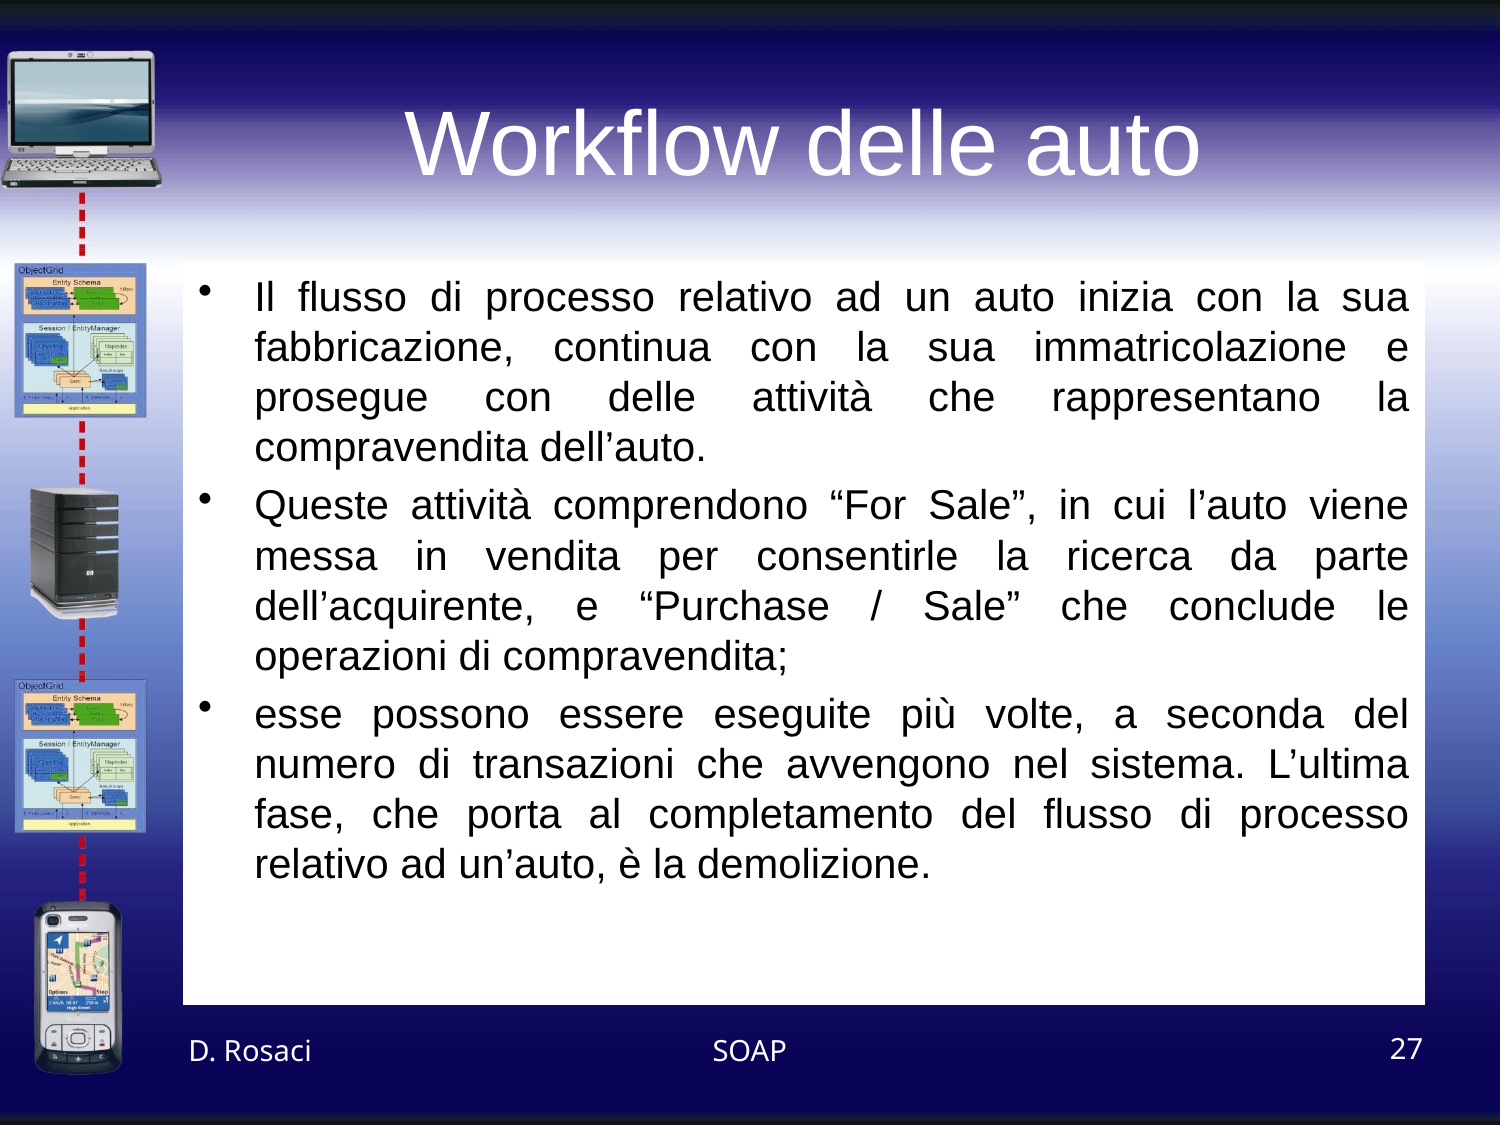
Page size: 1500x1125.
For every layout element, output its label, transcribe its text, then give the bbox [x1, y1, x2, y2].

title Workflow delle auto [182, 44, 1426, 233]
slide_number D. Rosaci [74, 1024, 426, 1103]
picture [0, 0, 1500, 1125]
list Il flusso di processo relativo ad un auto inizia con la sua fabbricazione, continua con la sua immatricolazione e prosegue con delle attività che rappresentano la compravendita dell’auto. Queste attività comprendono “For Sale”, in cui l’auto viene messa in vendita per consentirle la ricerca da parte dell’acquirente, e “Purchase / Sale” che conclude le operazioni di compravendita; esse possono essere eseguite più volte, a seconda del numero di transazioni che avvengono nel sistema. L’ultima fase, che porta al completamento del flusso di processo relativo ad un’auto, è la demolizione. [182, 262, 1426, 1006]
footer SOAP [512, 1024, 988, 1103]
